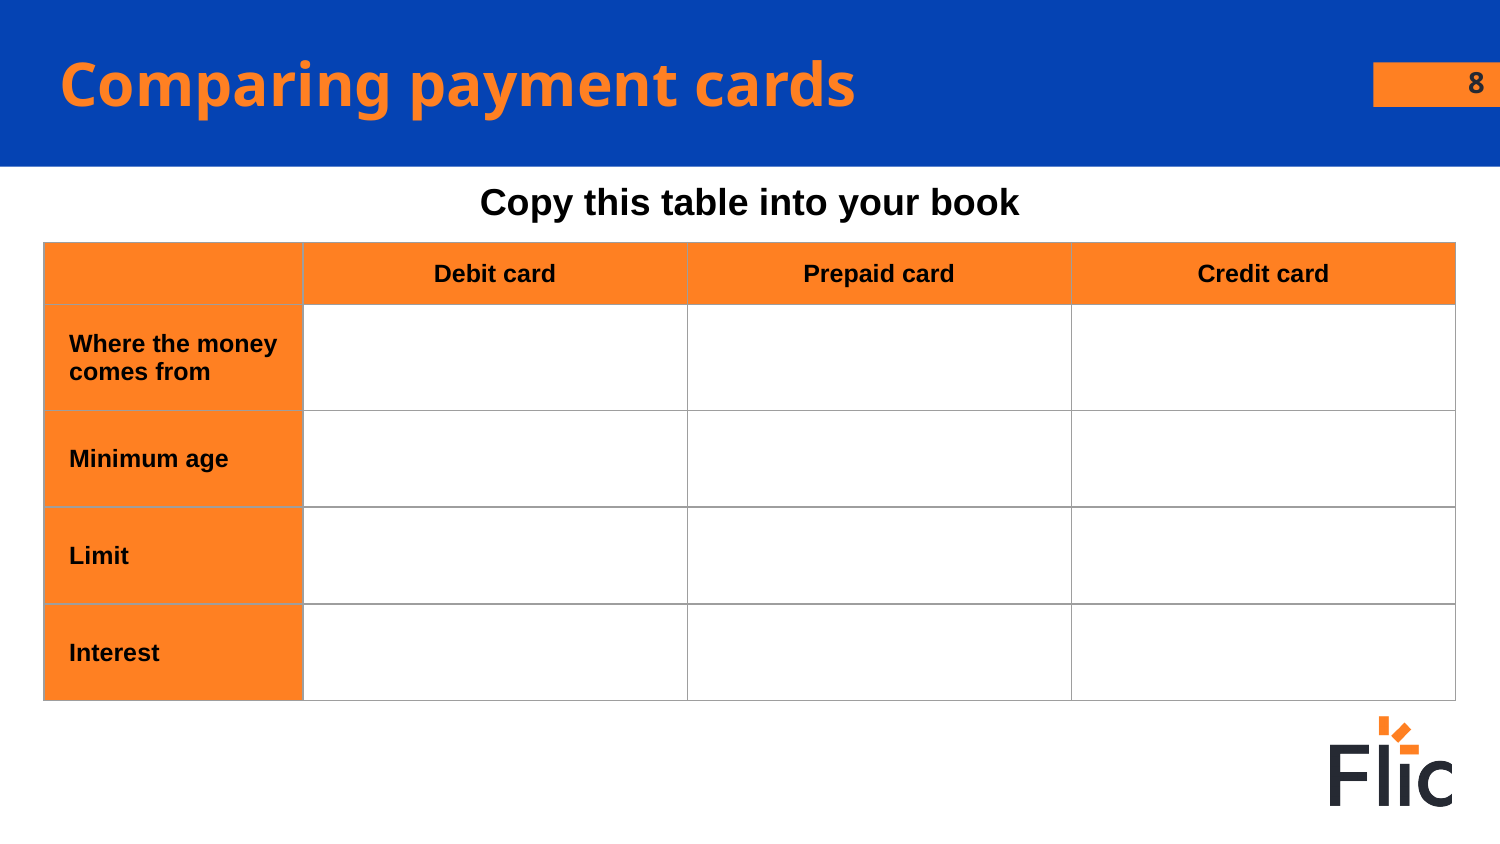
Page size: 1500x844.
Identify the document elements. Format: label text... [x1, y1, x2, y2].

table_cell Where the money comes from [45, 305, 302, 410]
table_header Credit card [1072, 243, 1455, 304]
table_cell [688, 411, 1071, 506]
table_cell [304, 508, 687, 603]
table_cell [688, 305, 1071, 410]
table_cell [1072, 305, 1455, 410]
table_cell Limit [45, 508, 302, 603]
text_box Copy this table into your book [0, 163, 1500, 239]
table_cell [1072, 508, 1455, 603]
table_cell Minimum age [45, 411, 302, 506]
table_cell [304, 305, 687, 410]
table_header Prepaid card [688, 243, 1071, 304]
table_cell [1072, 411, 1455, 506]
table_cell [688, 508, 1071, 603]
table_cell [688, 605, 1071, 700]
picture [1330, 716, 1452, 807]
table_cell Interest [45, 605, 302, 700]
table_cell [304, 605, 687, 700]
table_cell [1072, 605, 1455, 700]
table_header [45, 243, 302, 304]
slide_number 8 [1410, 49, 1500, 115]
table_header Debit card [304, 243, 687, 304]
title Comparing payment cards [44, 39, 1313, 125]
table_cell [304, 411, 687, 506]
